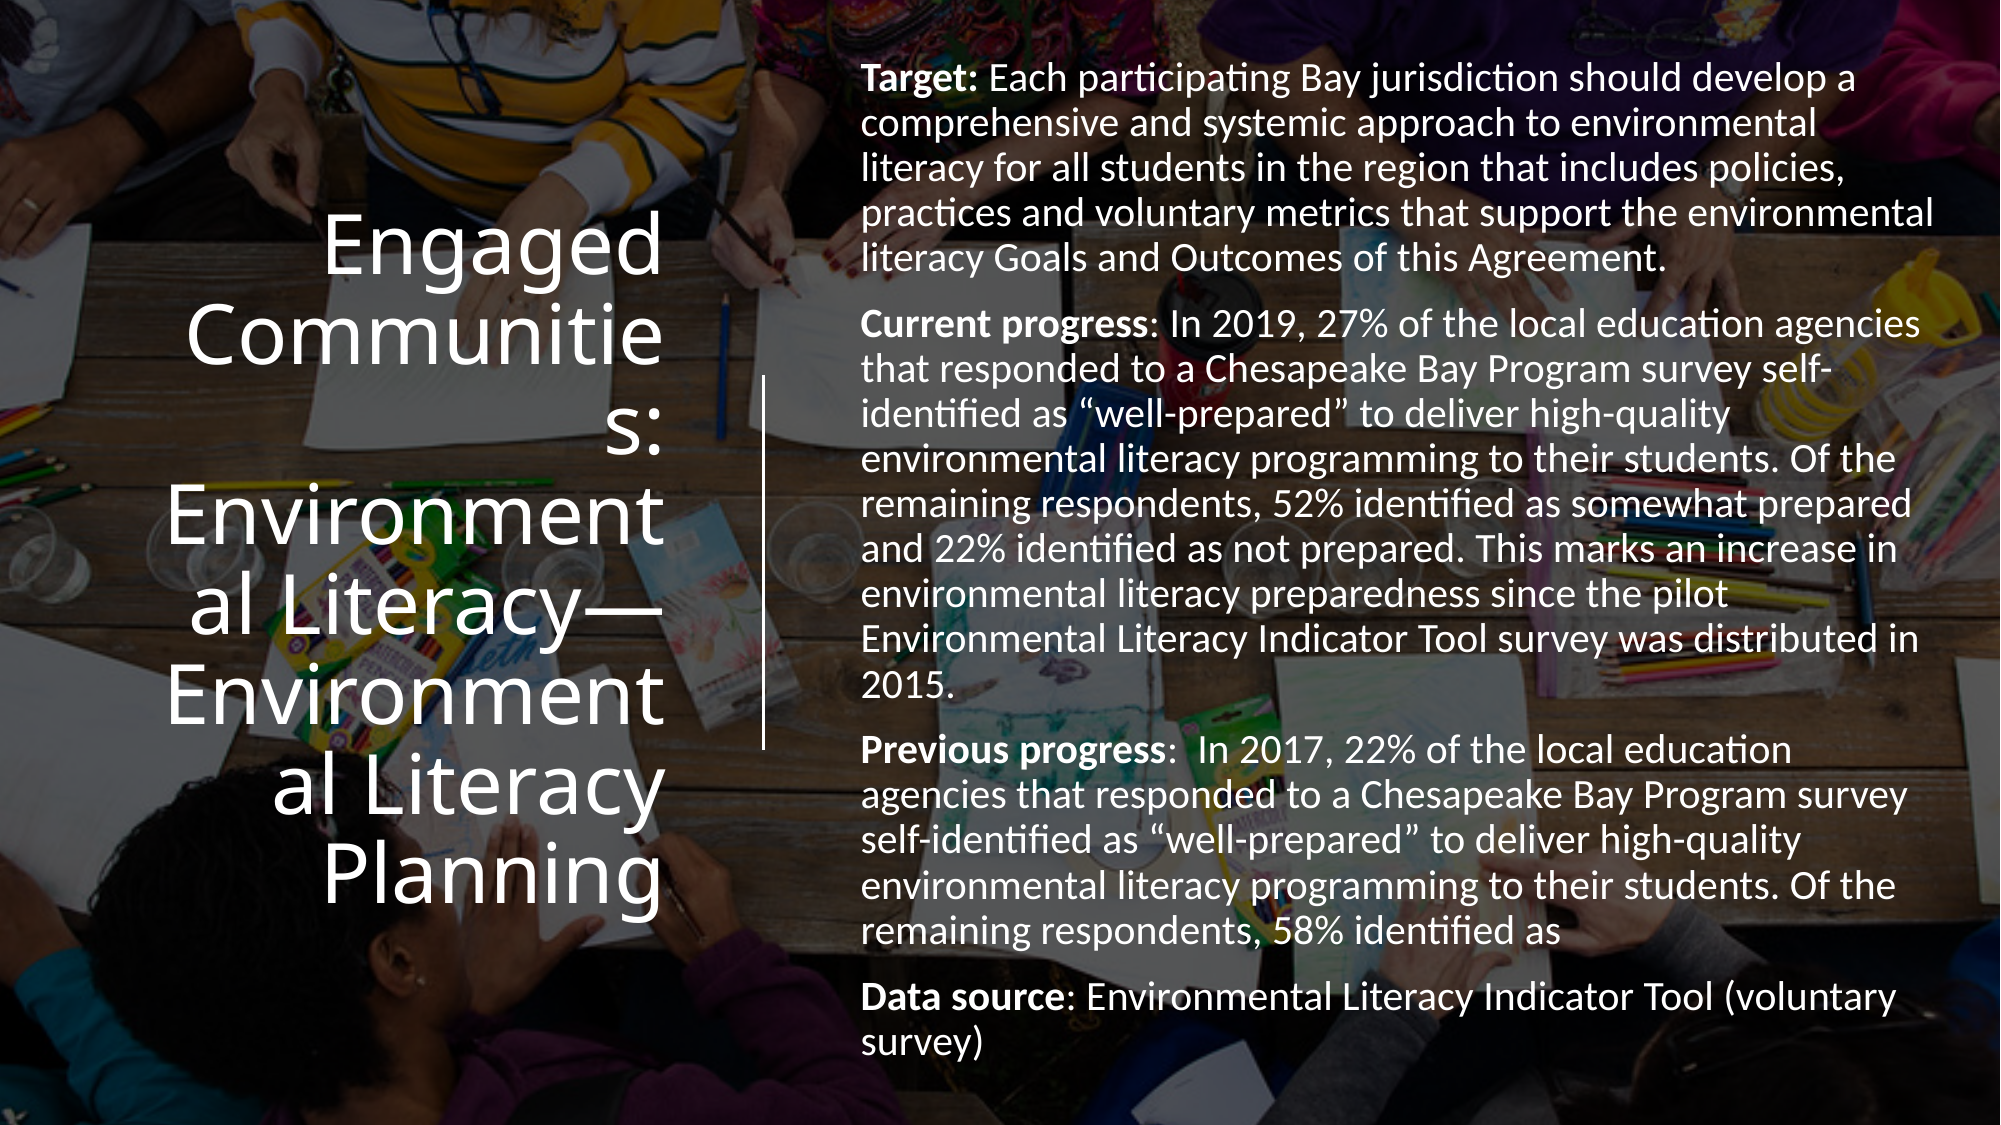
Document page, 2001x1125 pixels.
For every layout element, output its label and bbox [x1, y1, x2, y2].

list [0, 0, 2000, 1125]
